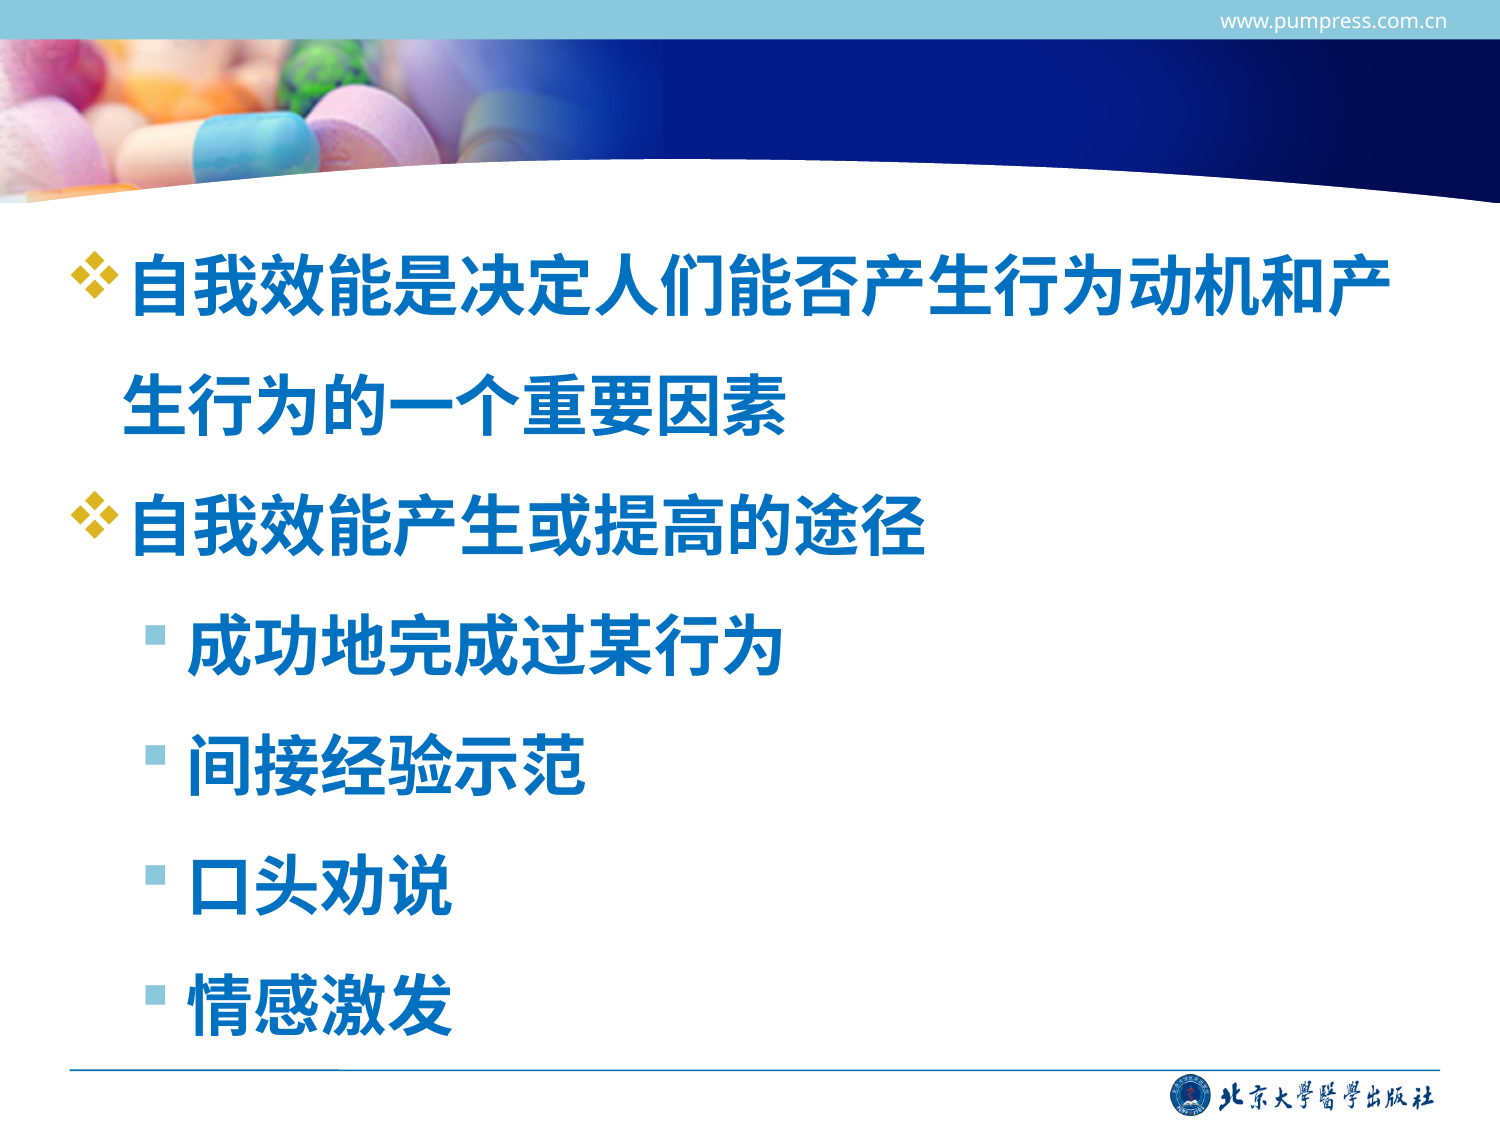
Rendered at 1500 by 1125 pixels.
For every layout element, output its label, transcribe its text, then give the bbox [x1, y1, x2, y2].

slide_number www.pumpress.com.cn [1024, 0, 1463, 38]
picture [1170, 1074, 1436, 1118]
picture [0, 40, 1500, 203]
list 自我效能是决定人们能否产生行为动机和产生行为的一个重要因素 自我效能产生或提高的途径 成功地完成过某行为 间接经验示范 口头劝说 情感激发 [49, 196, 1463, 1059]
